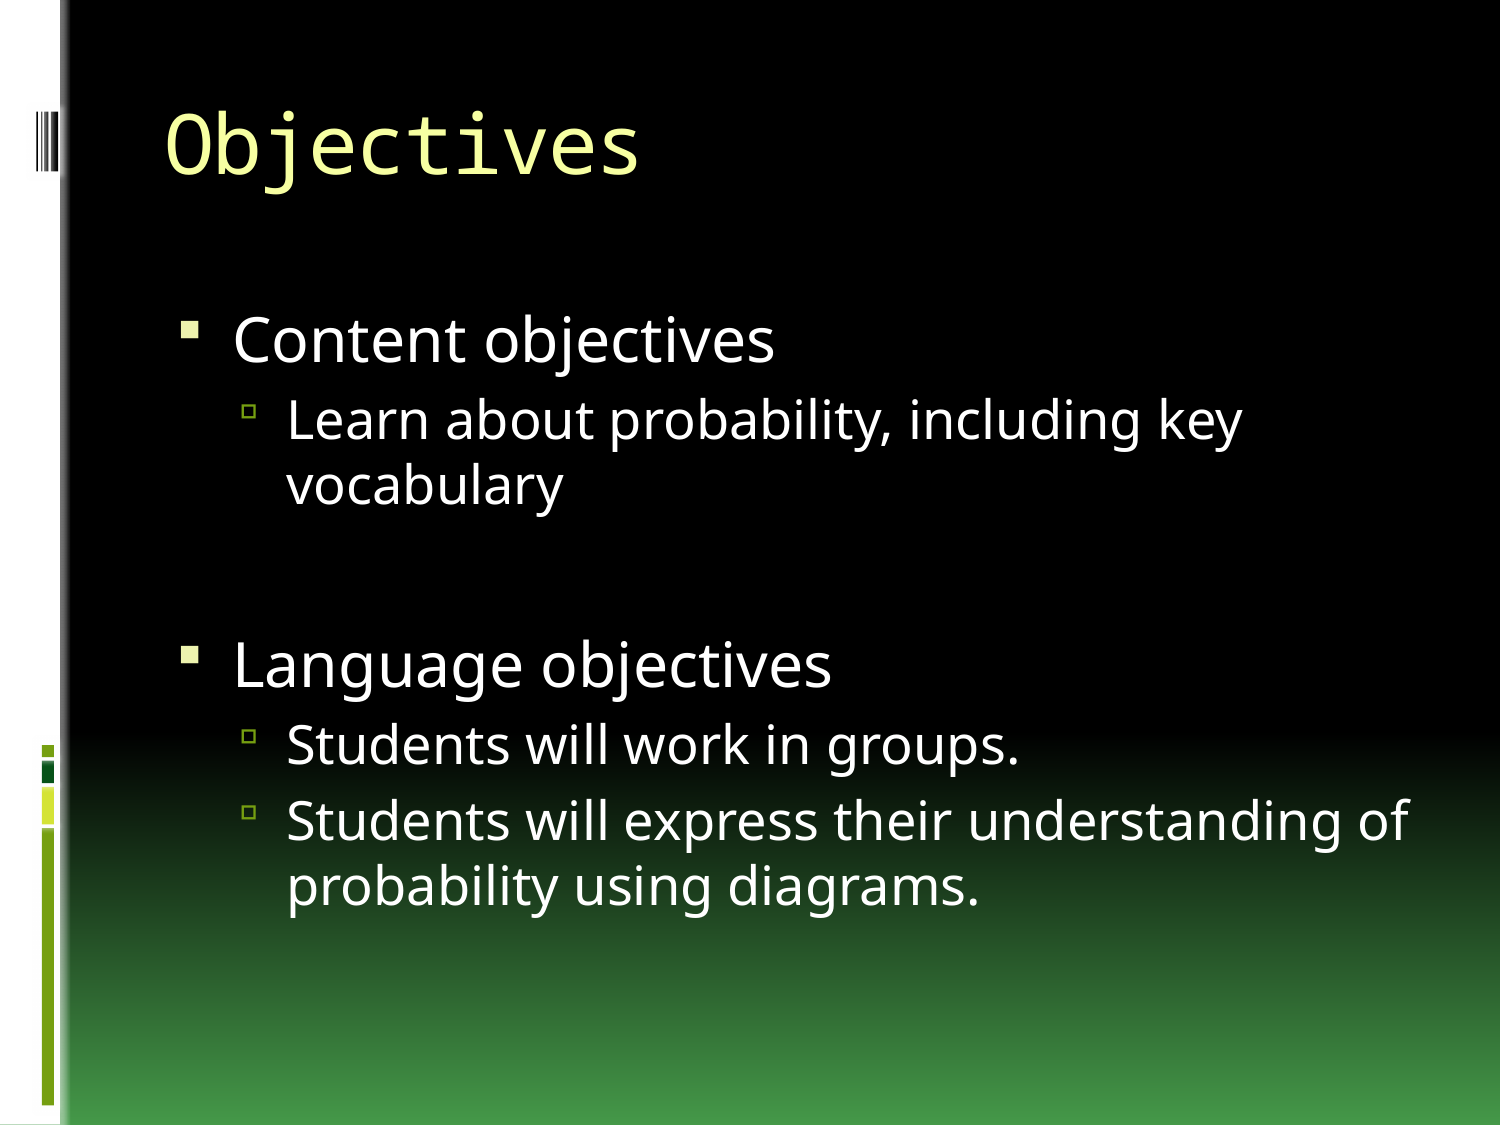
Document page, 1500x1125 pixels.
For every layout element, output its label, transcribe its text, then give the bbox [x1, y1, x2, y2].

list Content objectives Learn about probability, including key vocabulary Language objectives Students will work in groups. Students will express their understanding of probability using diagrams. [150, 292, 1425, 1043]
title Objectives [150, 83, 1425, 234]
